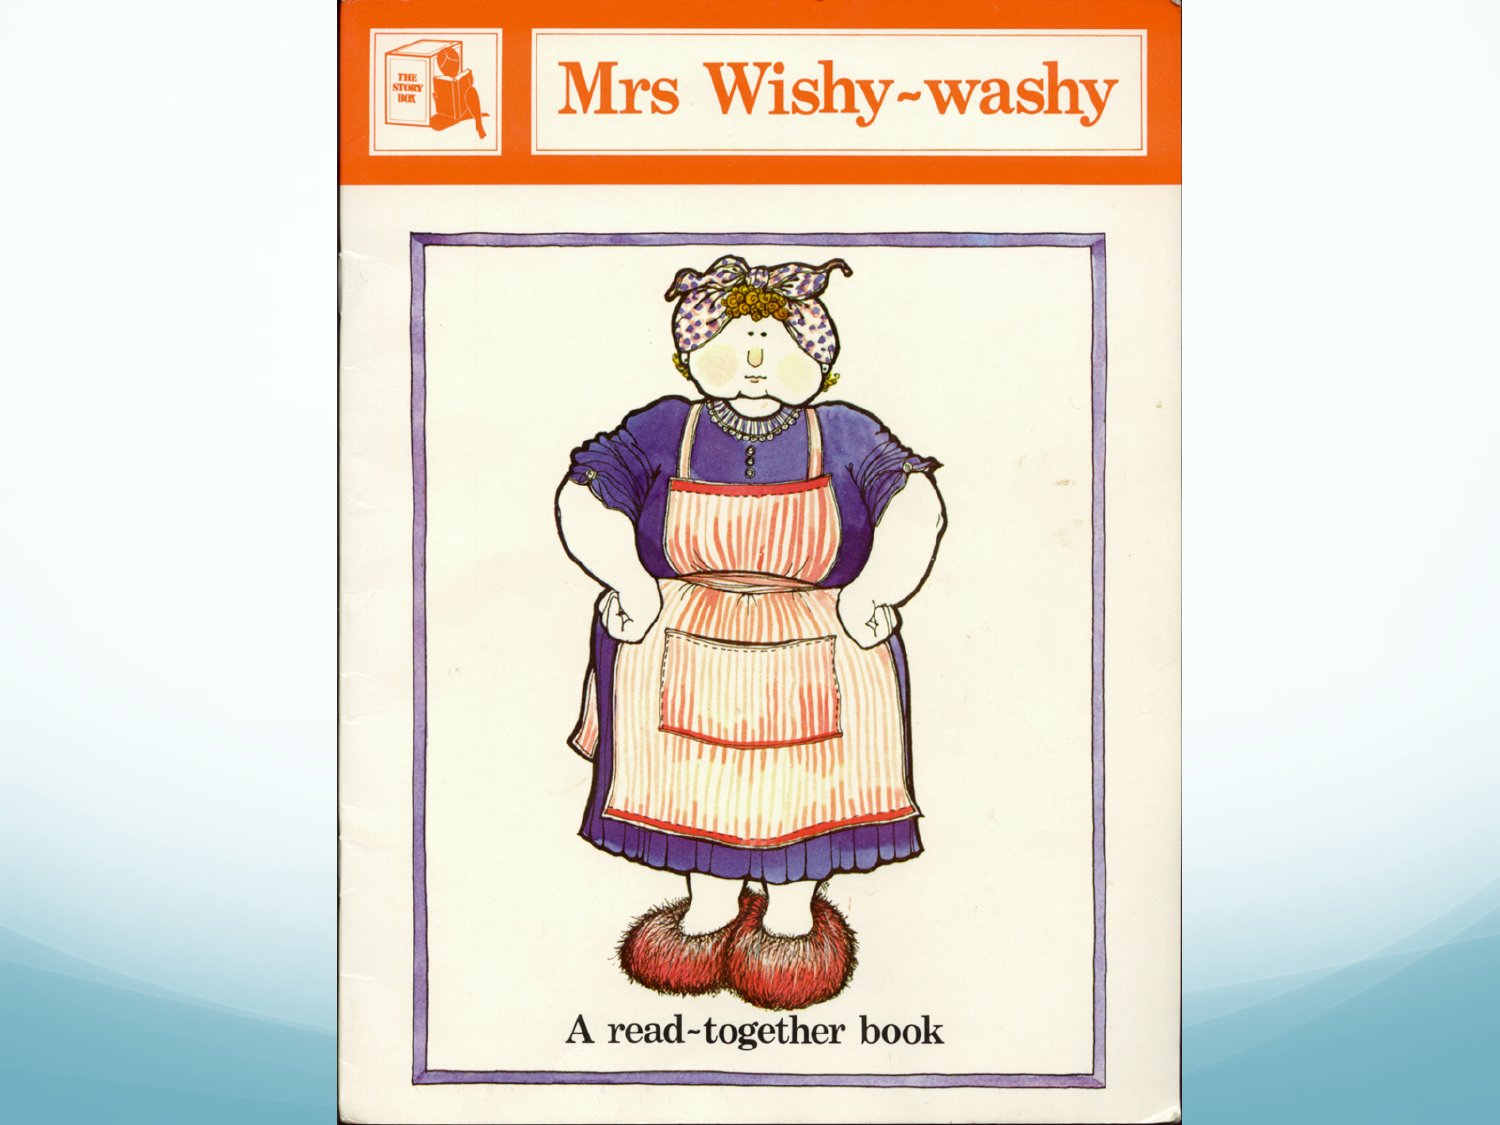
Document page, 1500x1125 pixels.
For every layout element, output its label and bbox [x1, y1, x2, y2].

picture [336, 0, 1182, 1125]
